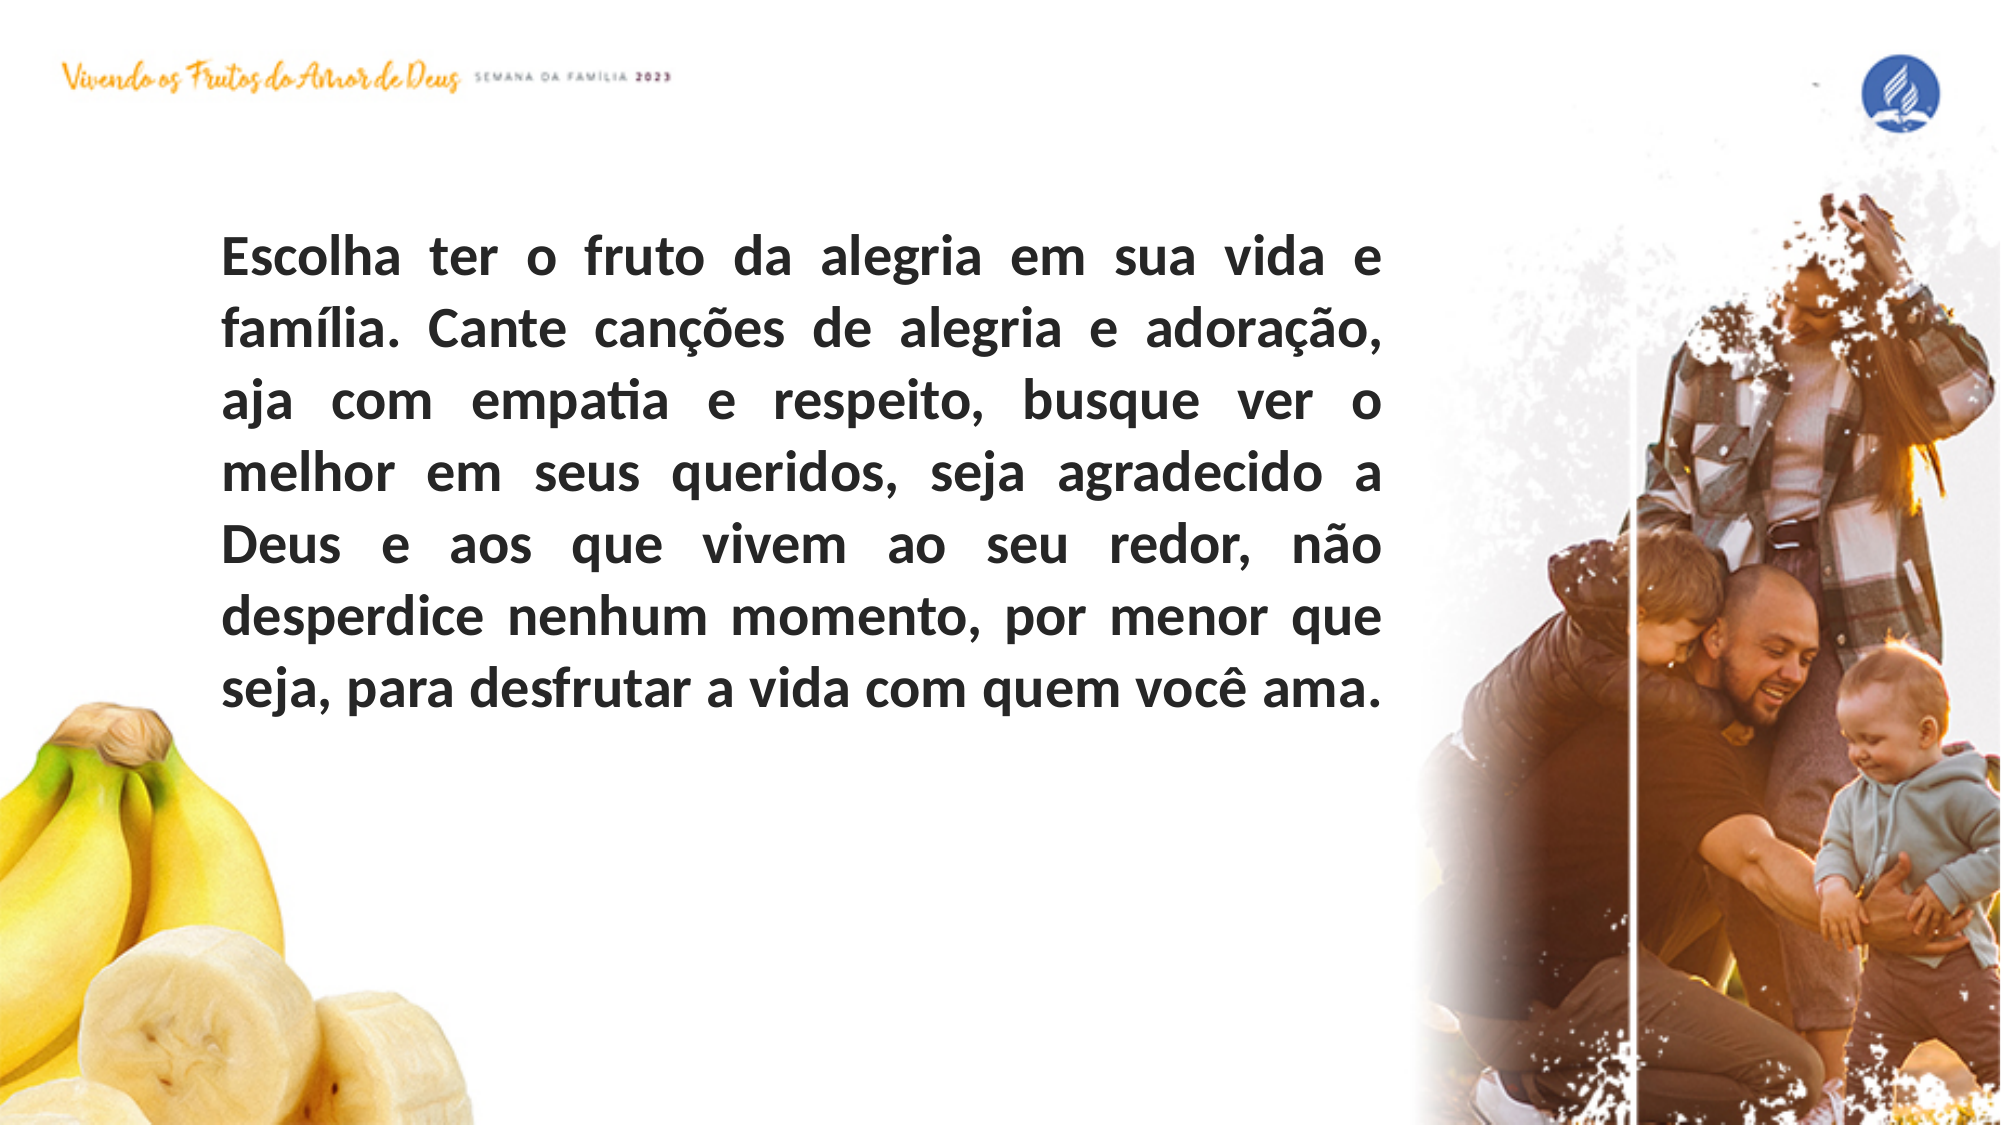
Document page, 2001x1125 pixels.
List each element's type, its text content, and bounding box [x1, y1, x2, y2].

text_box Escolha ter o fruto da alegria em sua vida e família. Cante canções de alegria e adoração, aja com empatia e respeito, busque ver o melhor em seus queridos, seja agradecido a Deus e aos que vivem ao seu redor, não desperdice nenhum momento, por menor que seja, para desfrutar a vida com quem você ama. [193, 207, 1419, 727]
picture [0, 0, 2001, 1125]
